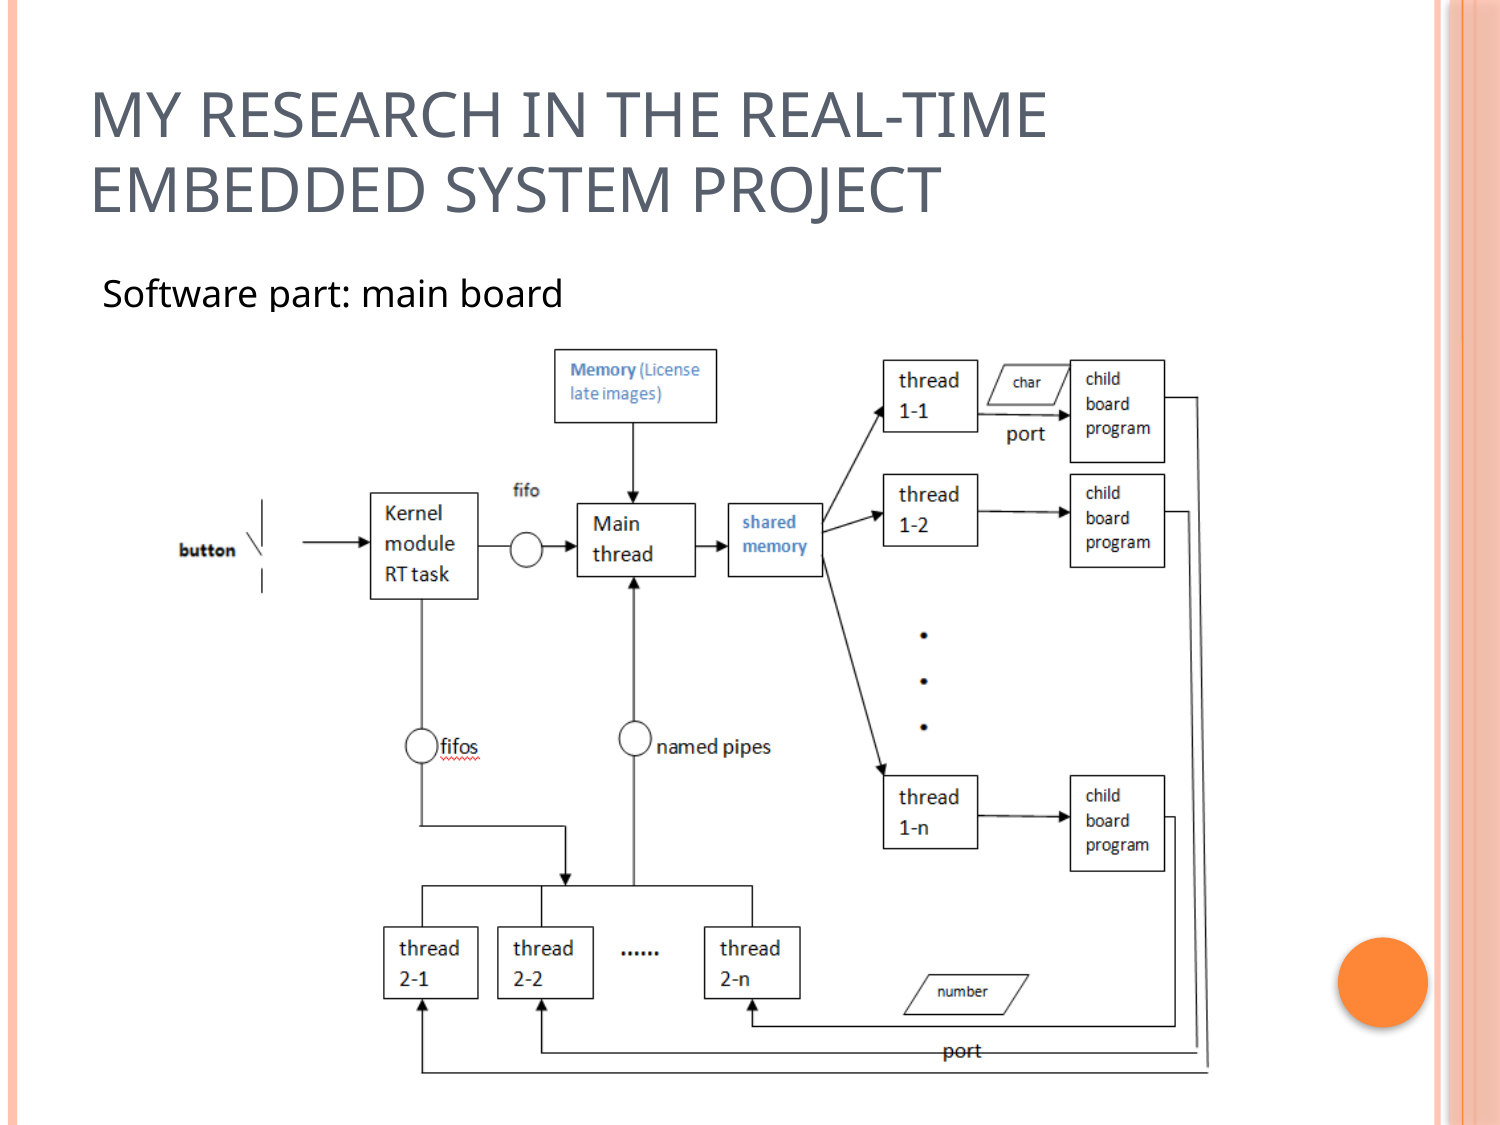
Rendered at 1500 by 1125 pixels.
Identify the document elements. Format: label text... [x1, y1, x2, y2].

title My research in the real-time embedded system project [75, 45, 1300, 233]
picture [161, 311, 1226, 1091]
text_box Software part: main board [87, 262, 725, 323]
